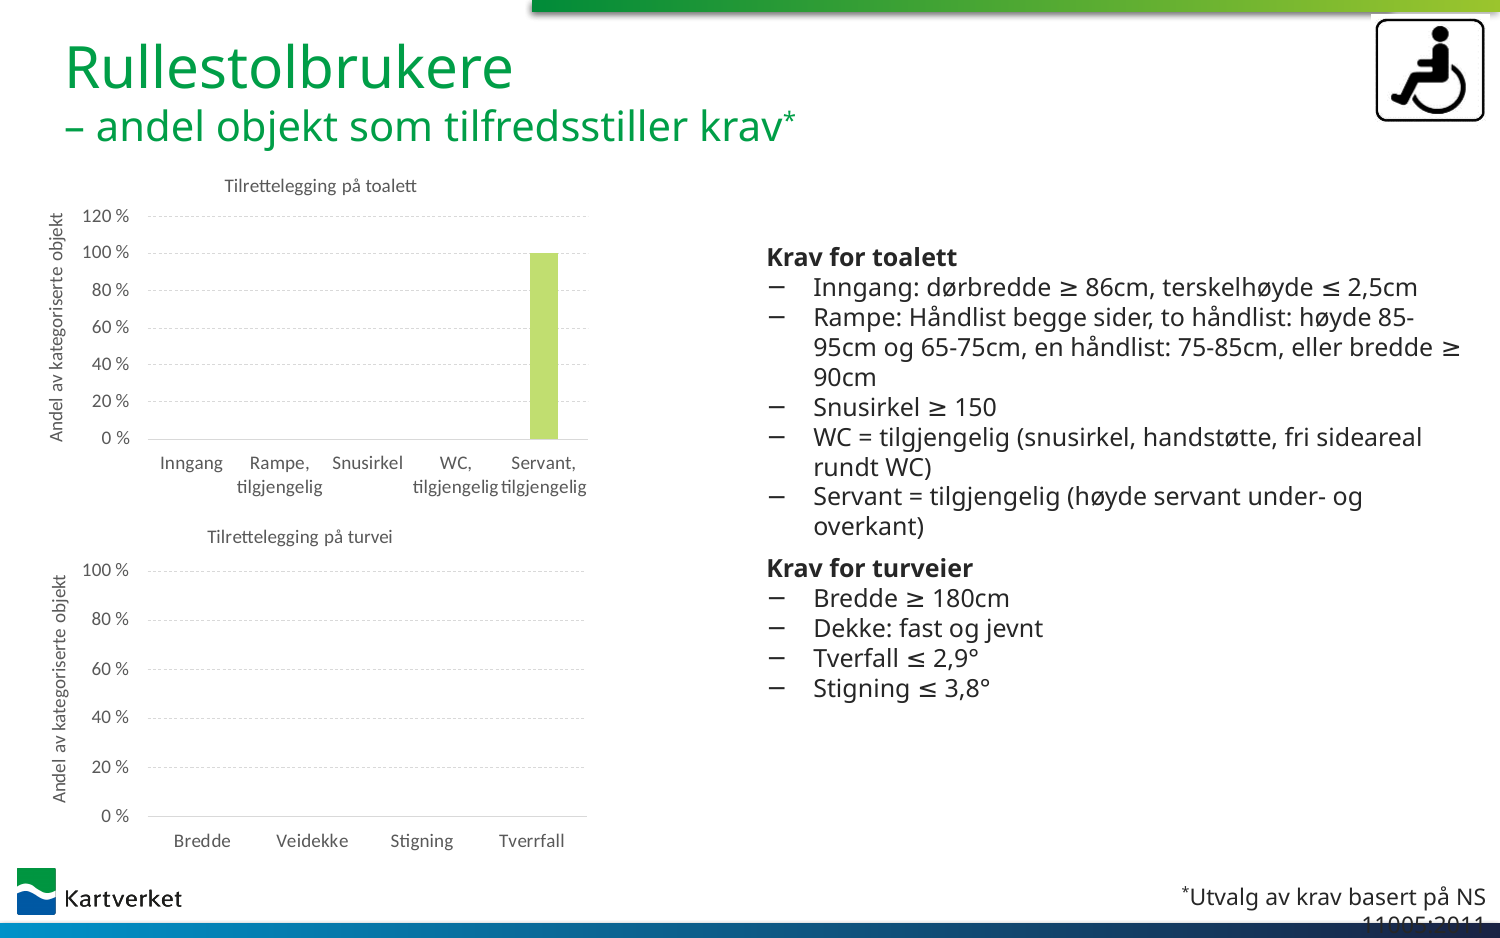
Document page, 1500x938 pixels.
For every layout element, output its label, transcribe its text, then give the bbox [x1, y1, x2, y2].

text_box Krav for turveier Bredde ≥ 180cm Dekke: fast og jevnt Tverfall ≤ 2,9° Stigning ≤ 3,8° [751, 545, 1483, 710]
picture [1371, 13, 1491, 127]
picture [41, 166, 599, 505]
picture [41, 520, 598, 859]
text_box Rullestolbrukere – andel objekt som tilfredsstiller krav* [49, 14, 1431, 158]
text_box Krav for toalett Inngang: dørbredde ≥ 86cm, terskelhøyde ≤ 2,5cm Rampe: Håndlist begge sider, to håndlist: høyde 85-95cm og 65-75cm, en håndlist: 75-85cm, eller bredde ≥ 90cm Snusirkel ≥ 150 WC = tilgjengelig (snusirkel, handstøtte, fri sideareal rundt WC) Servant = tilgjengelig (høyde servant under- og overkant) [751, 234, 1483, 545]
text_box *Utvalg av krav basert på NS 11005:2011 [1068, 873, 1500, 938]
